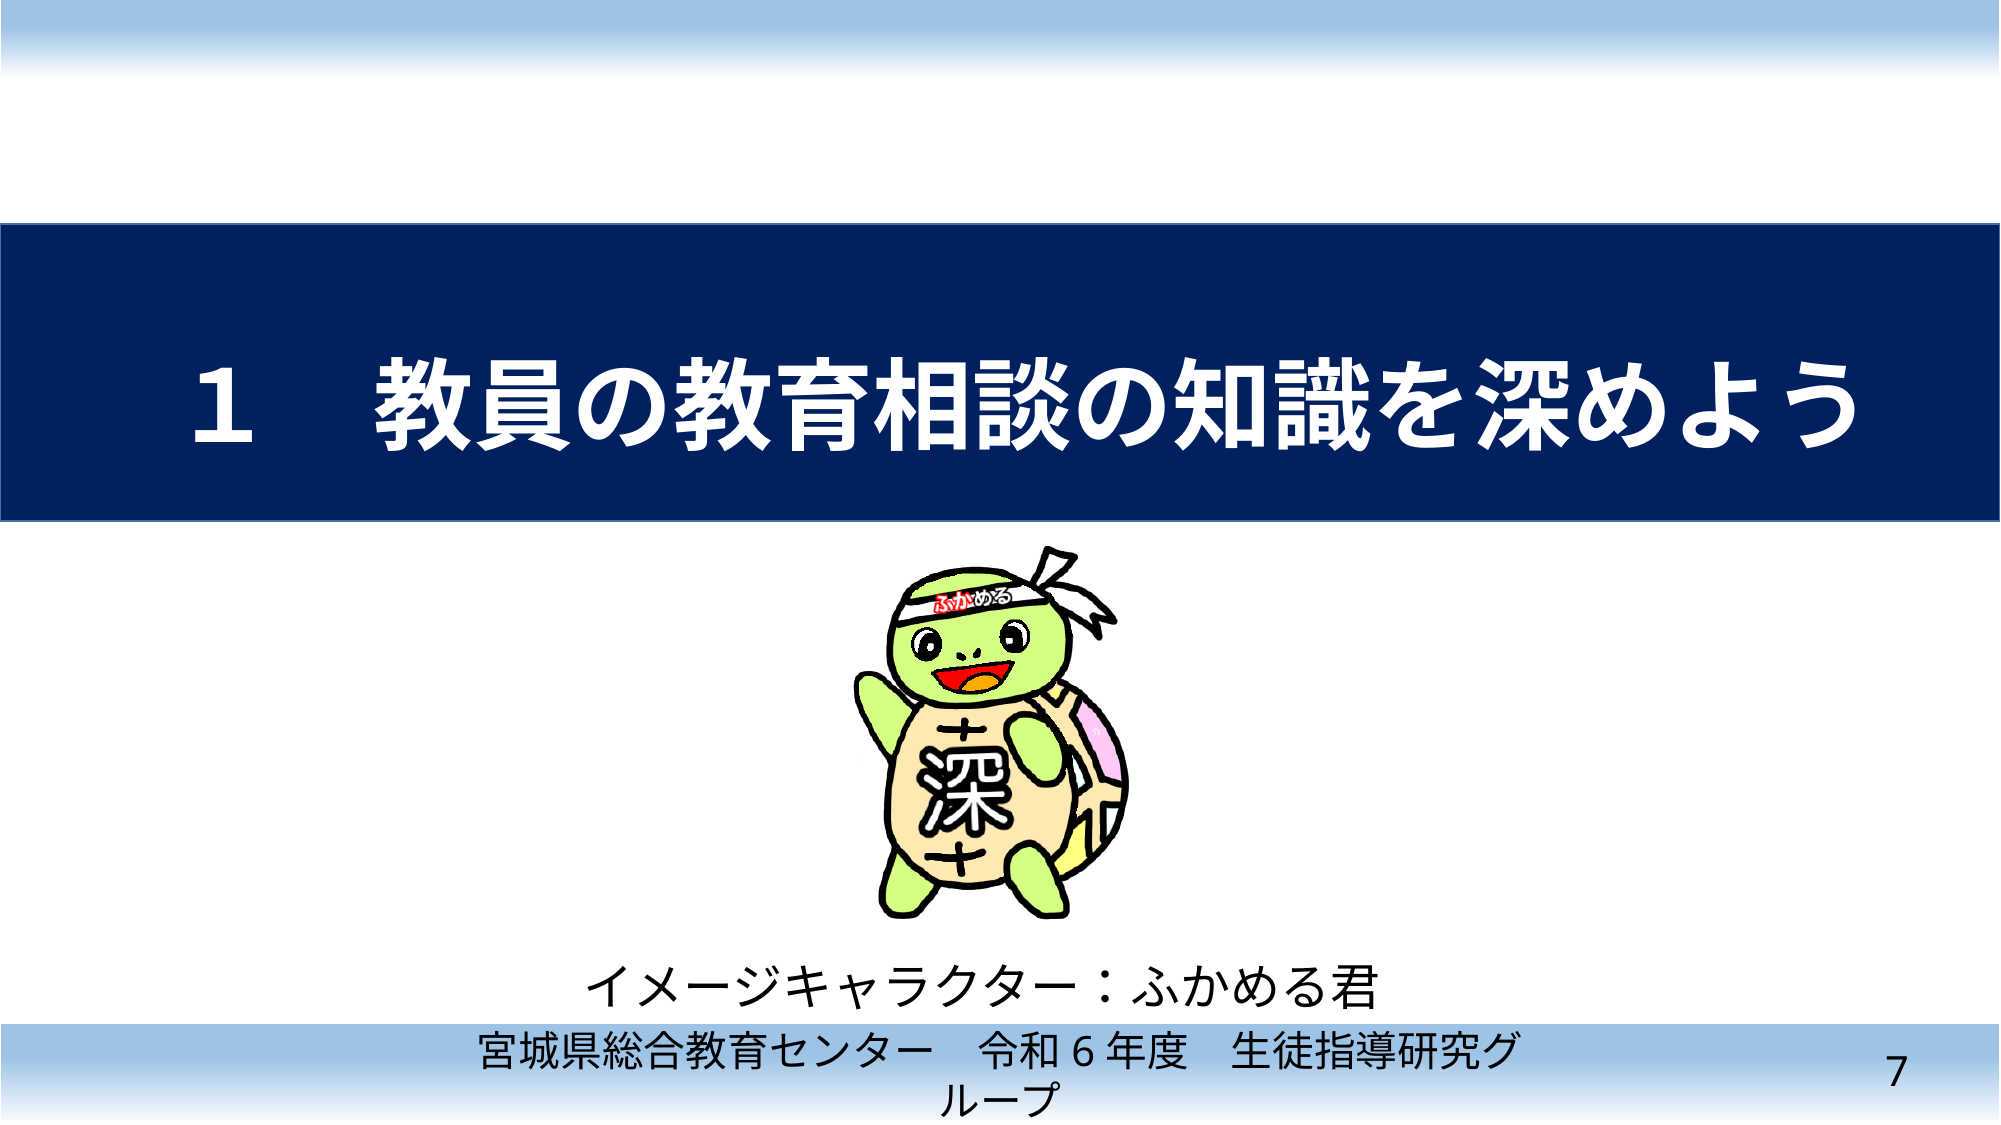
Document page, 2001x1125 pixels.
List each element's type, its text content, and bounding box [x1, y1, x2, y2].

text_box 宮城県総合教育センター 令和6年度 生徒指導研究グループ [428, 1045, 1572, 1105]
text_box １ 教員の教育相談の知識を深めよう [0, 223, 2000, 522]
slide_number 6 [1811, 1043, 1925, 1104]
picture [798, 545, 1202, 948]
text_box イメージキャラクター：ふかめる君 [568, 947, 1432, 1023]
